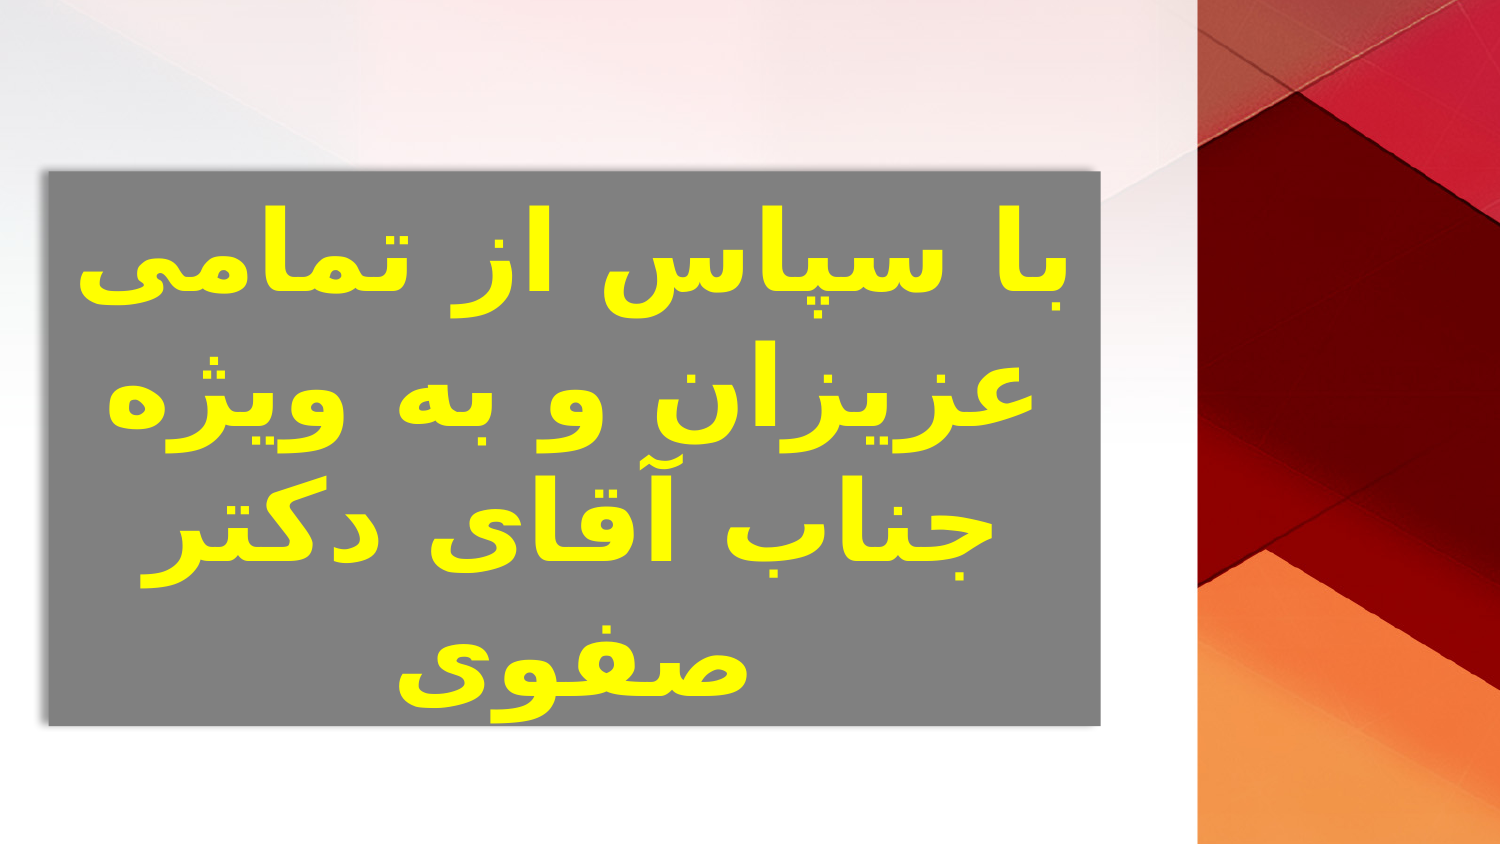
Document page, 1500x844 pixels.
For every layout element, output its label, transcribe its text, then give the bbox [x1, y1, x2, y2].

text_box با سپاس از تمامی عزیزان و به ویژه جناب آقای دکتر صفوی [48, 171, 1101, 727]
picture [0, 0, 1500, 844]
